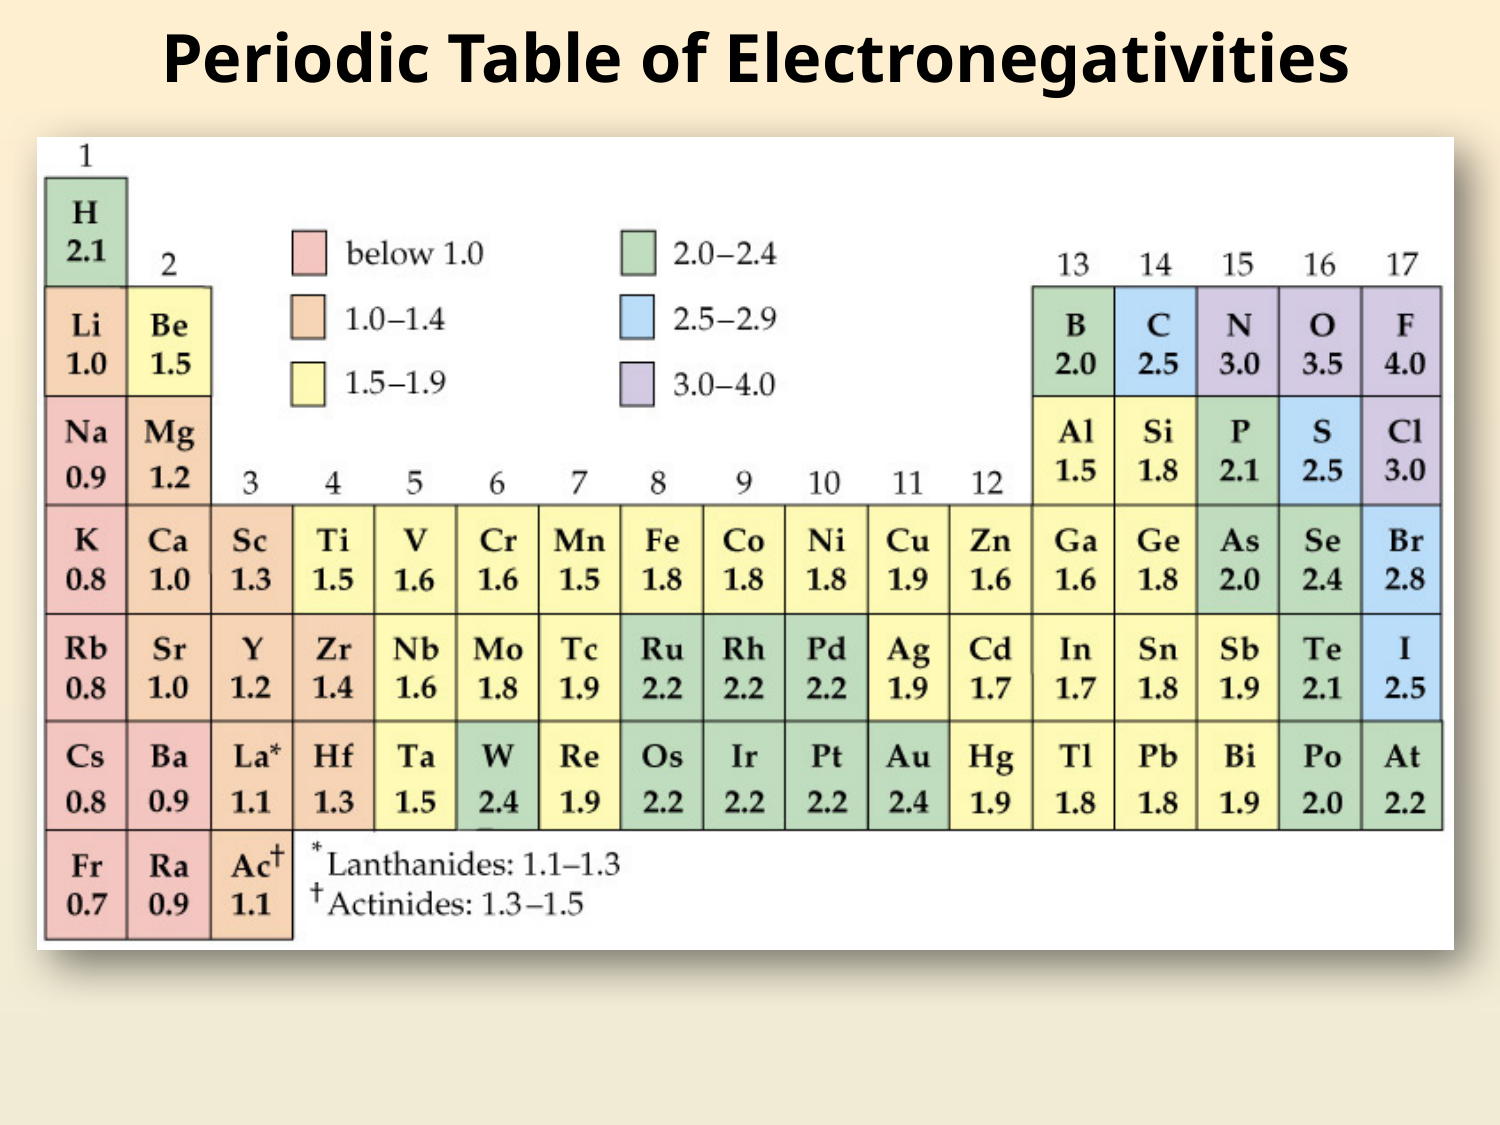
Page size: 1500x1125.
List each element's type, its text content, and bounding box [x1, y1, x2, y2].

title Periodic Table of Electronegativities [99, 0, 1413, 113]
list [37, 137, 1454, 951]
